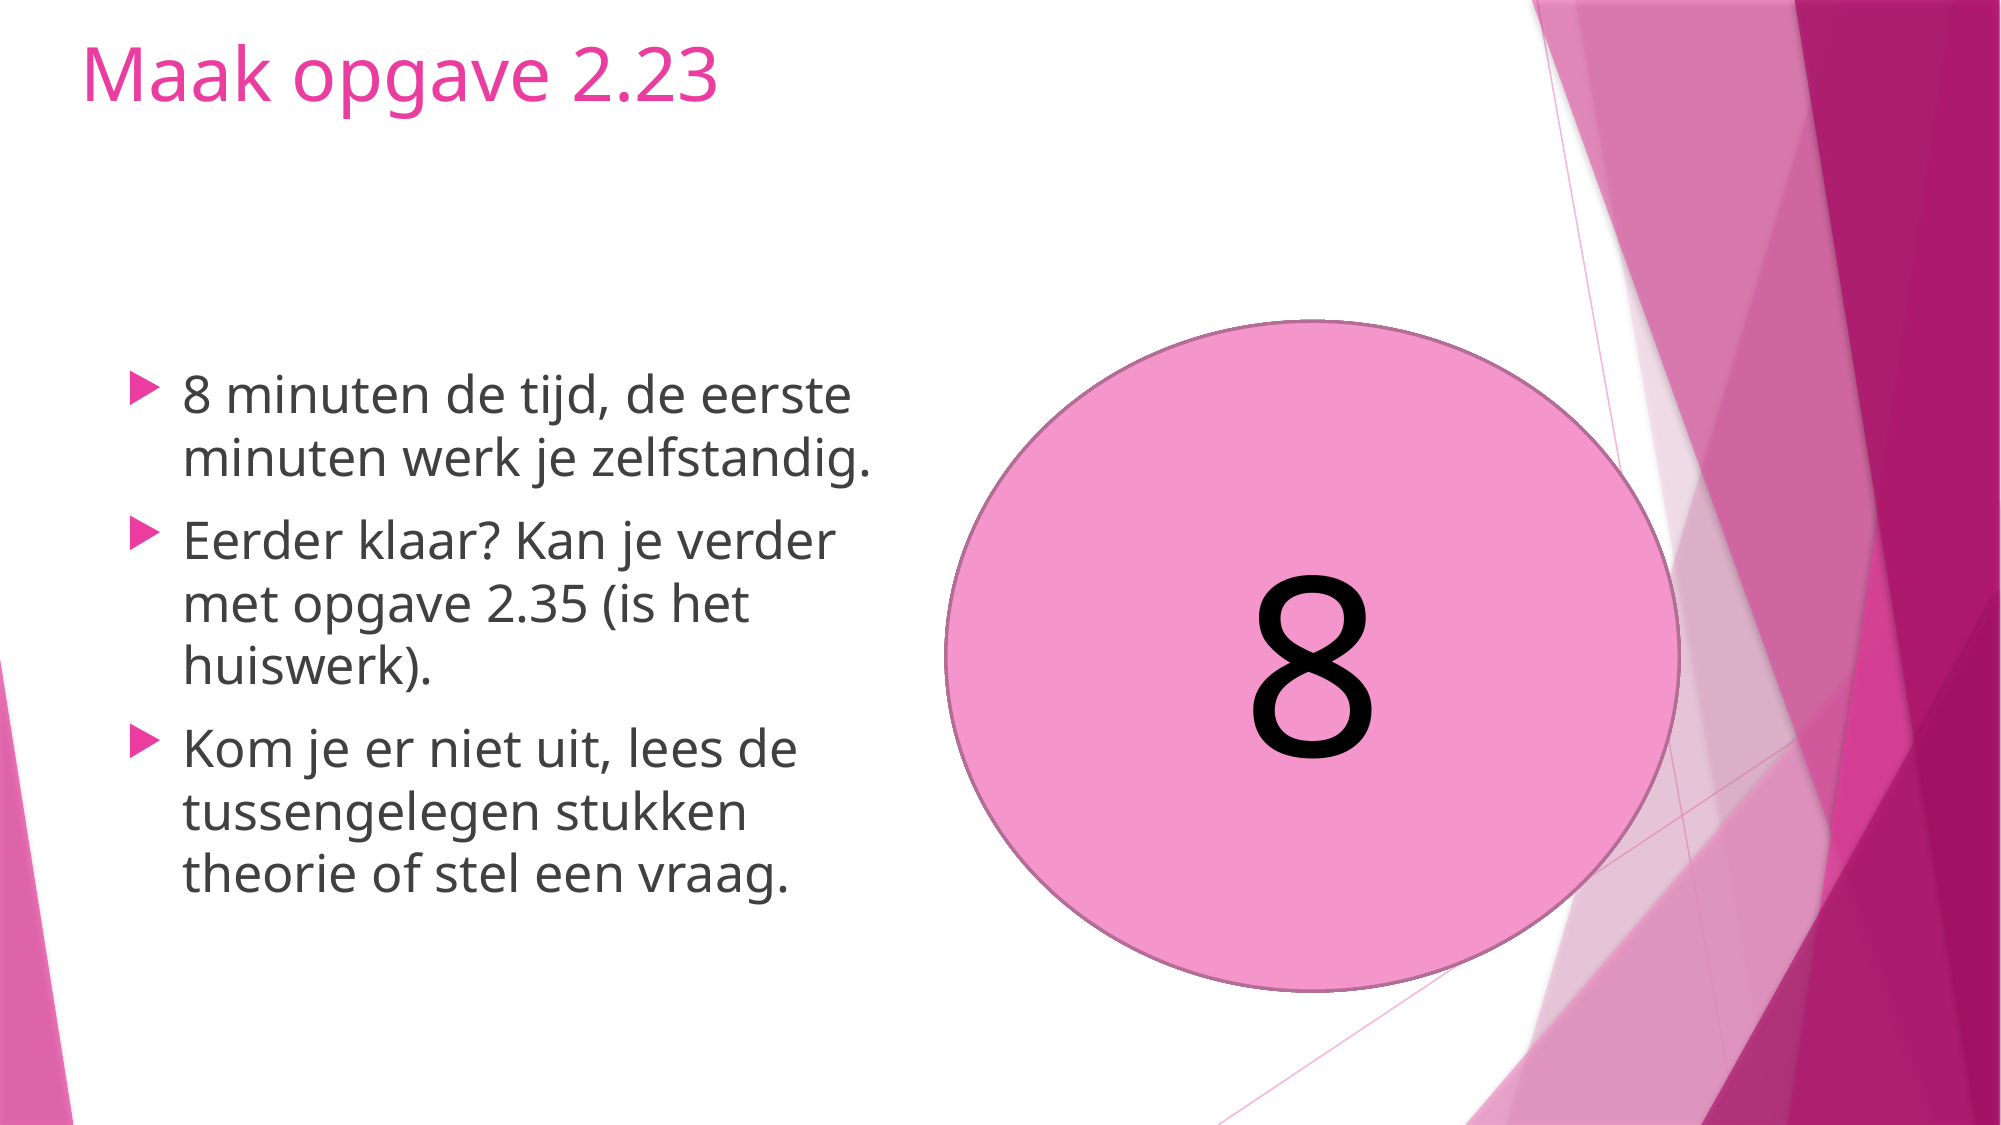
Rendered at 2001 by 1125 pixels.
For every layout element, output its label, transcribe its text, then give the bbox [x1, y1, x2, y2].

text_box 8 [944, 319, 1681, 993]
list 8 minuten de tijd, de eerste minuten werk je zelfstandig. Eerder klaar? Kan je verder met opgave 2.35 (is het huiswerk). Kom je er niet uit, lees de tussengelegen stukken theorie of stel een vraag. [111, 354, 896, 992]
title Maak opgave 2.23 [65, 19, 1476, 236]
